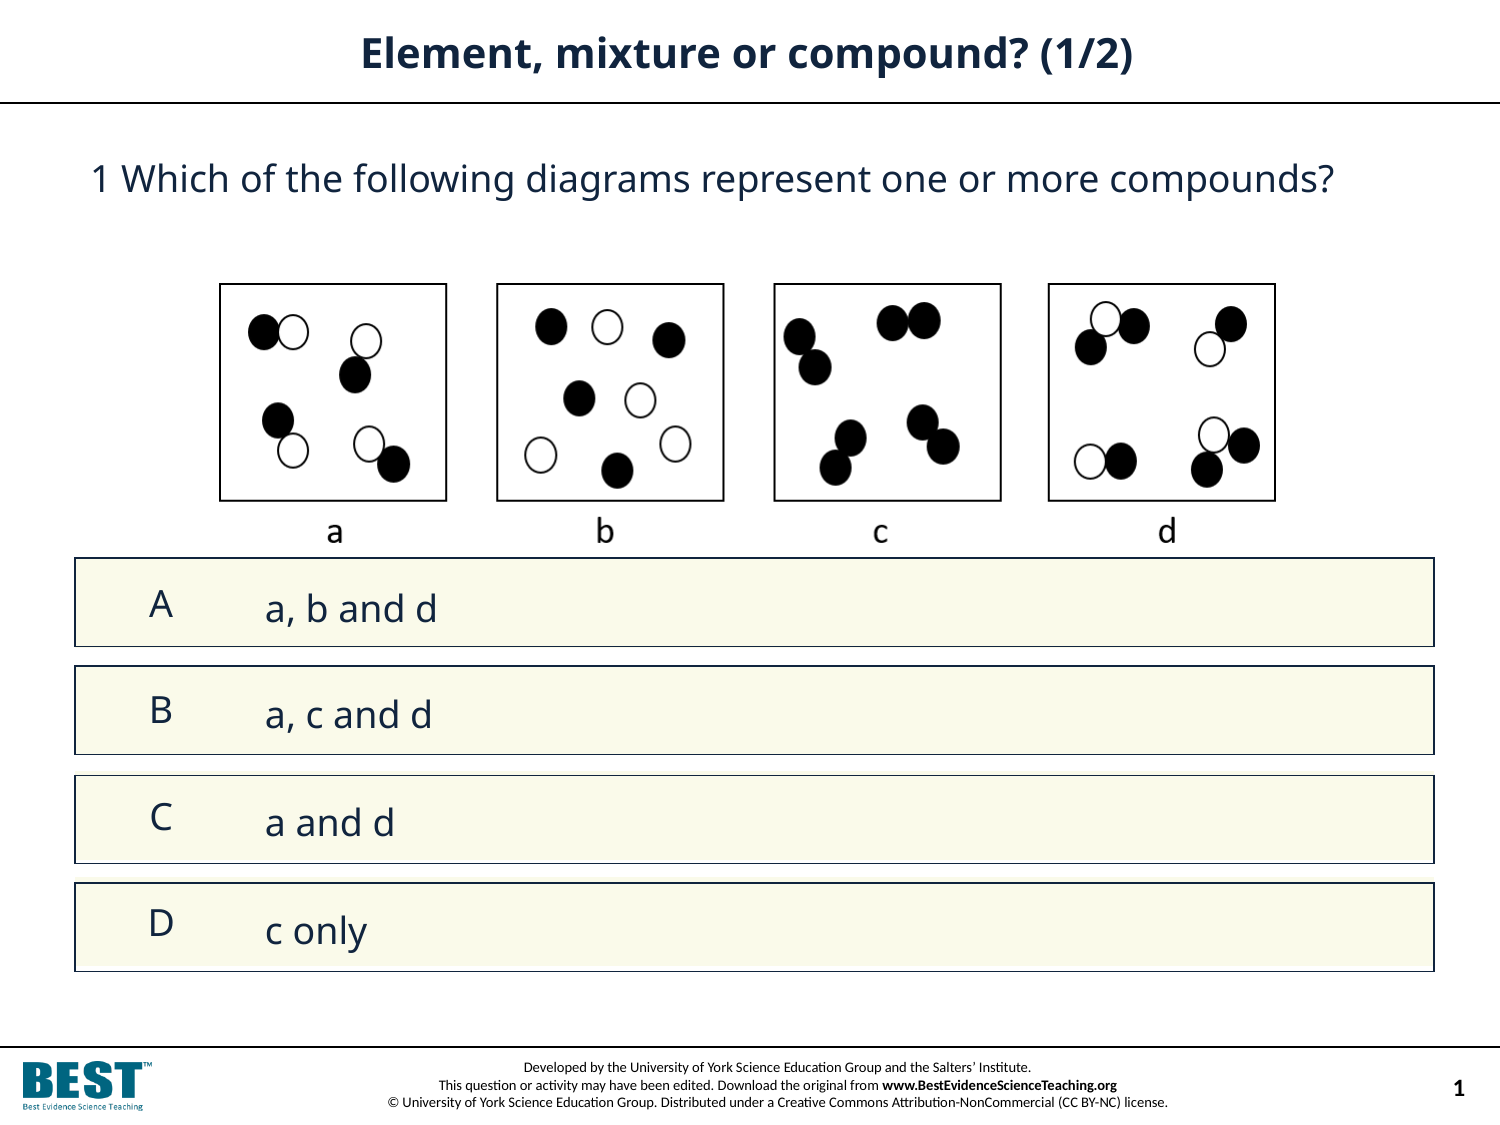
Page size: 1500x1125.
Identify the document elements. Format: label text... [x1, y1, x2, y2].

title Element, mixture or compound? (1/2) [23, 4, 1471, 99]
picture [23, 1061, 152, 1111]
list 1 Which of the following diagrams represent one or more compounds? [75, 141, 1435, 541]
list a, b and d [249, 560, 1435, 649]
picture [218, 283, 1276, 577]
list a and d [249, 773, 1435, 863]
list a, c and d [249, 666, 1435, 755]
slide_number 1 [1130, 1061, 1481, 1111]
list c only [249, 882, 1435, 971]
